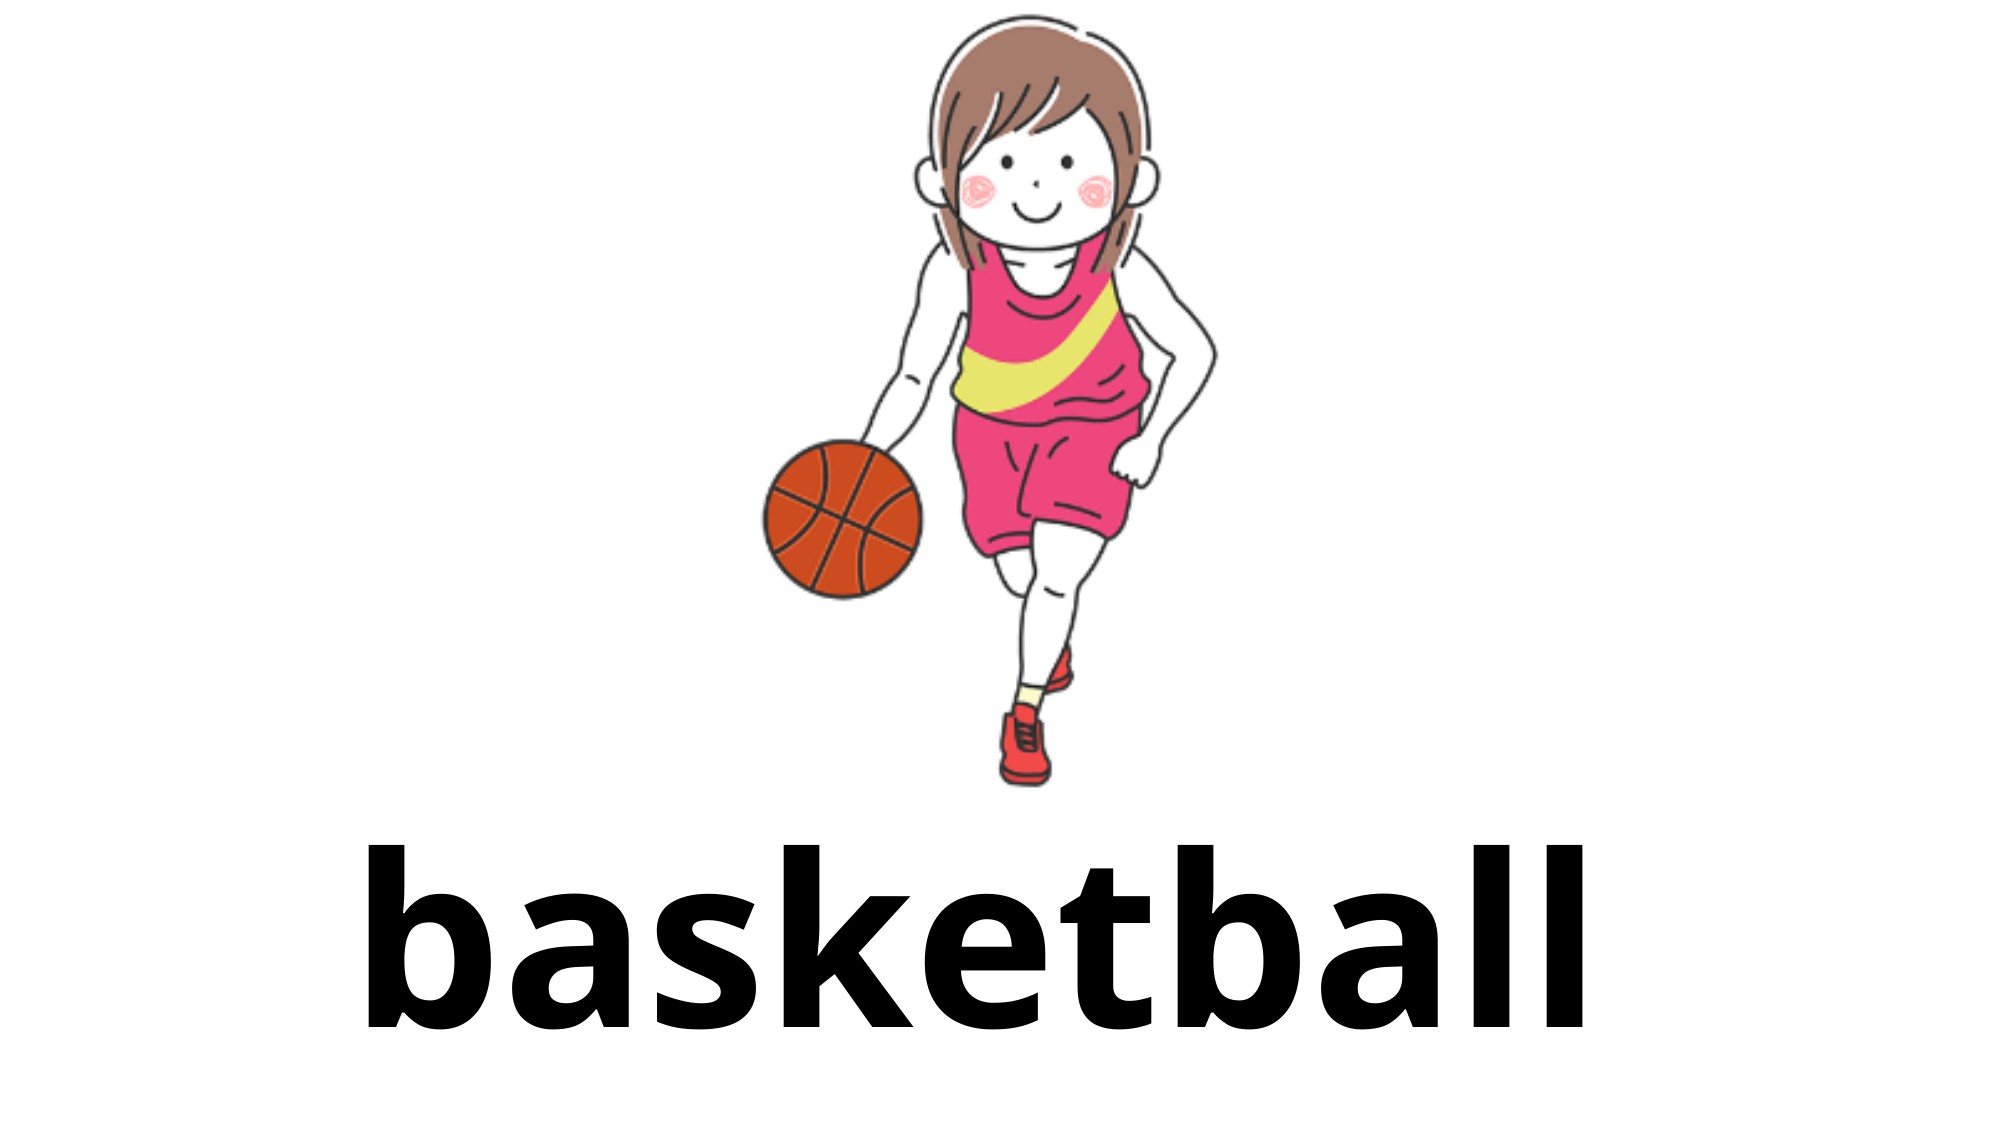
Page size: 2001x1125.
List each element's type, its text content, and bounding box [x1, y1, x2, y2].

picture [630, 0, 1410, 840]
text_box basketball [335, 780, 1618, 1083]
